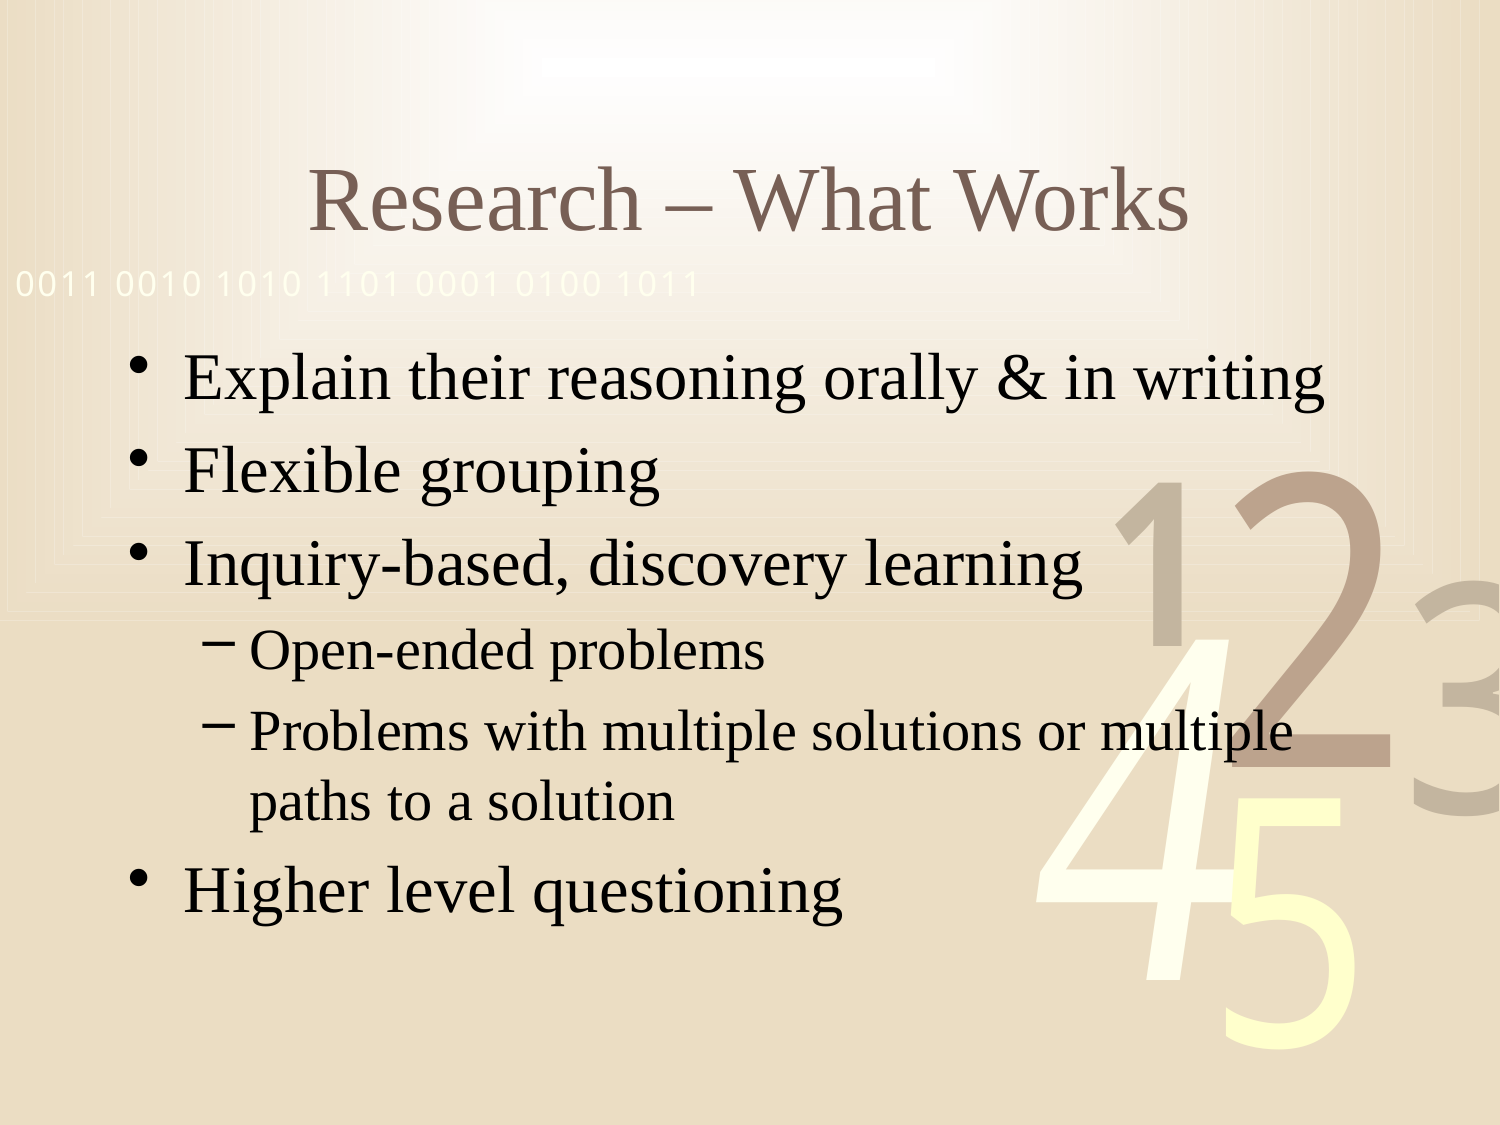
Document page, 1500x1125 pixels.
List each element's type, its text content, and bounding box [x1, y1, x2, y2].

list Explain their reasoning orally & in writing Flexible grouping Inquiry-based, discovery learning Open-ended problems Problems with multiple solutions or multiple paths to a solution Higher level questioning [112, 324, 1388, 1001]
title Research – What Works [112, 99, 1388, 288]
